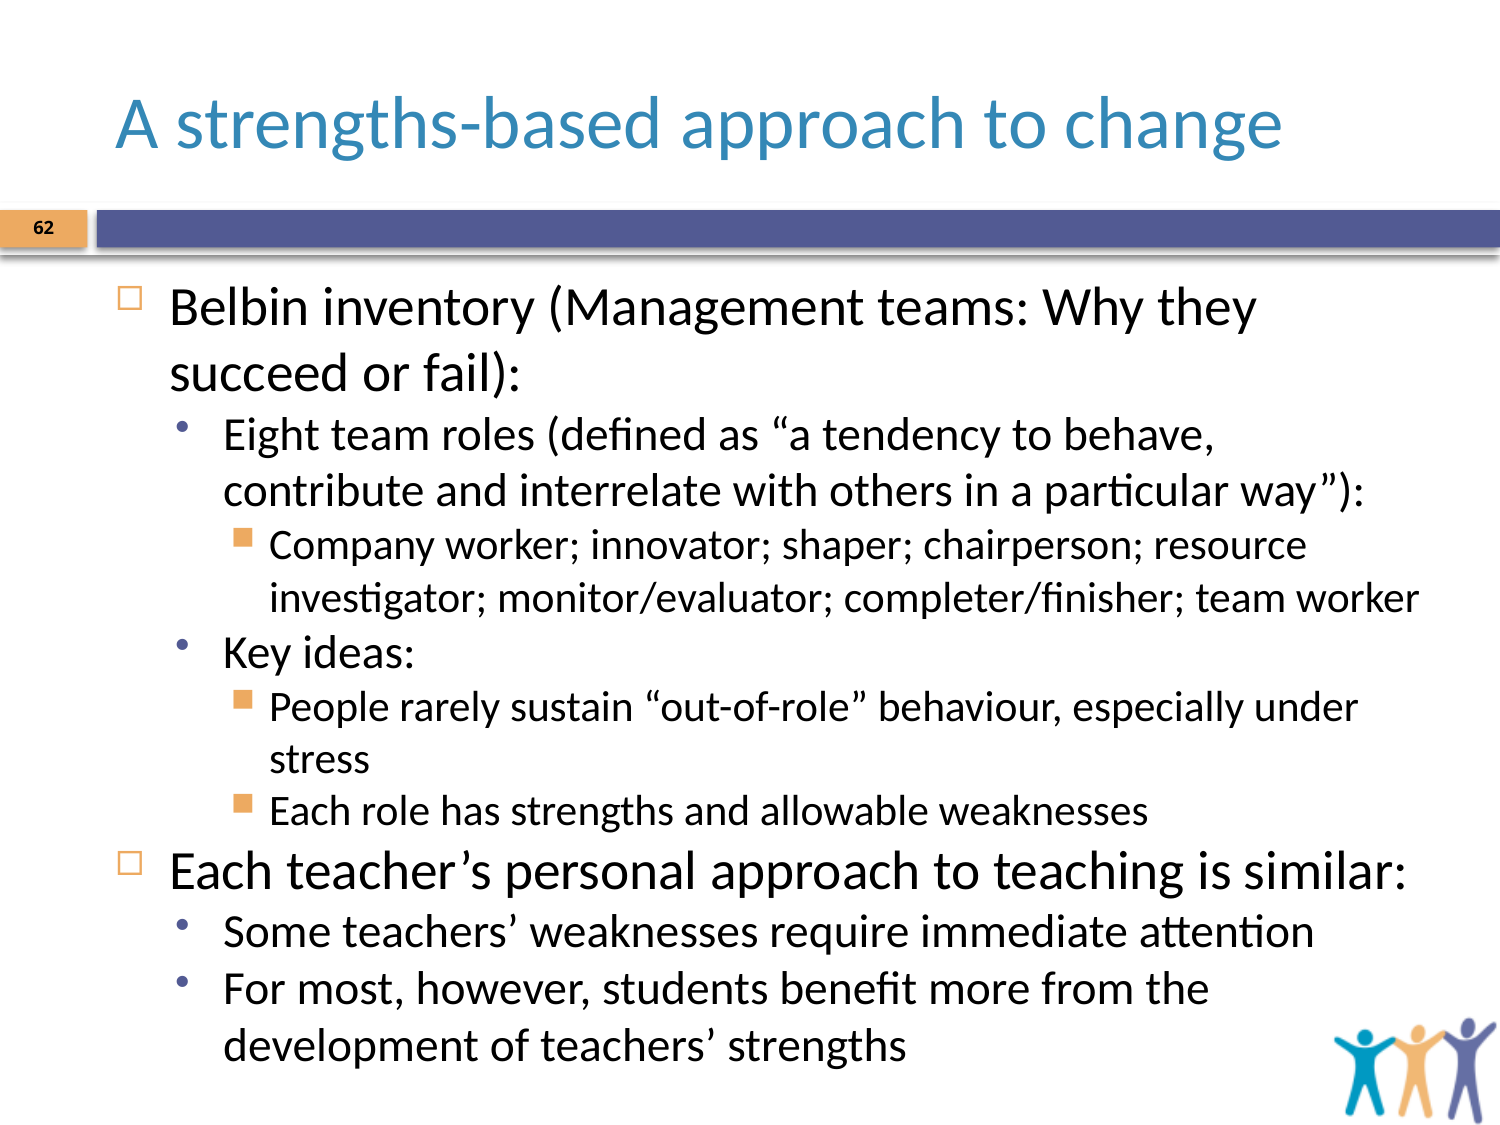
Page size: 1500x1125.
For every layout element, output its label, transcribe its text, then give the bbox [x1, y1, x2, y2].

slide_number 62 [0, 208, 88, 249]
list Belbin inventory (Management teams: Why they succeed or fail): Eight team roles (defined as “a tendency to behave, contribute and interrelate with others in a particular way”): Company worker; innovator; shaper; chairperson; resource investigator; monitor/evaluator; completer/finisher; team worker Key ideas: People rarely sustain “out-of-role” behaviour, especially under stress Each role has strengths and allowable weaknesses Each teacher’s personal approach to teaching is similar: Some teachers’ weaknesses require immediate attention For most, however, students benefit more from the development of teachers’ strengths [100, 262, 1438, 1125]
title A strengths-based approach to change [100, 37, 1438, 200]
